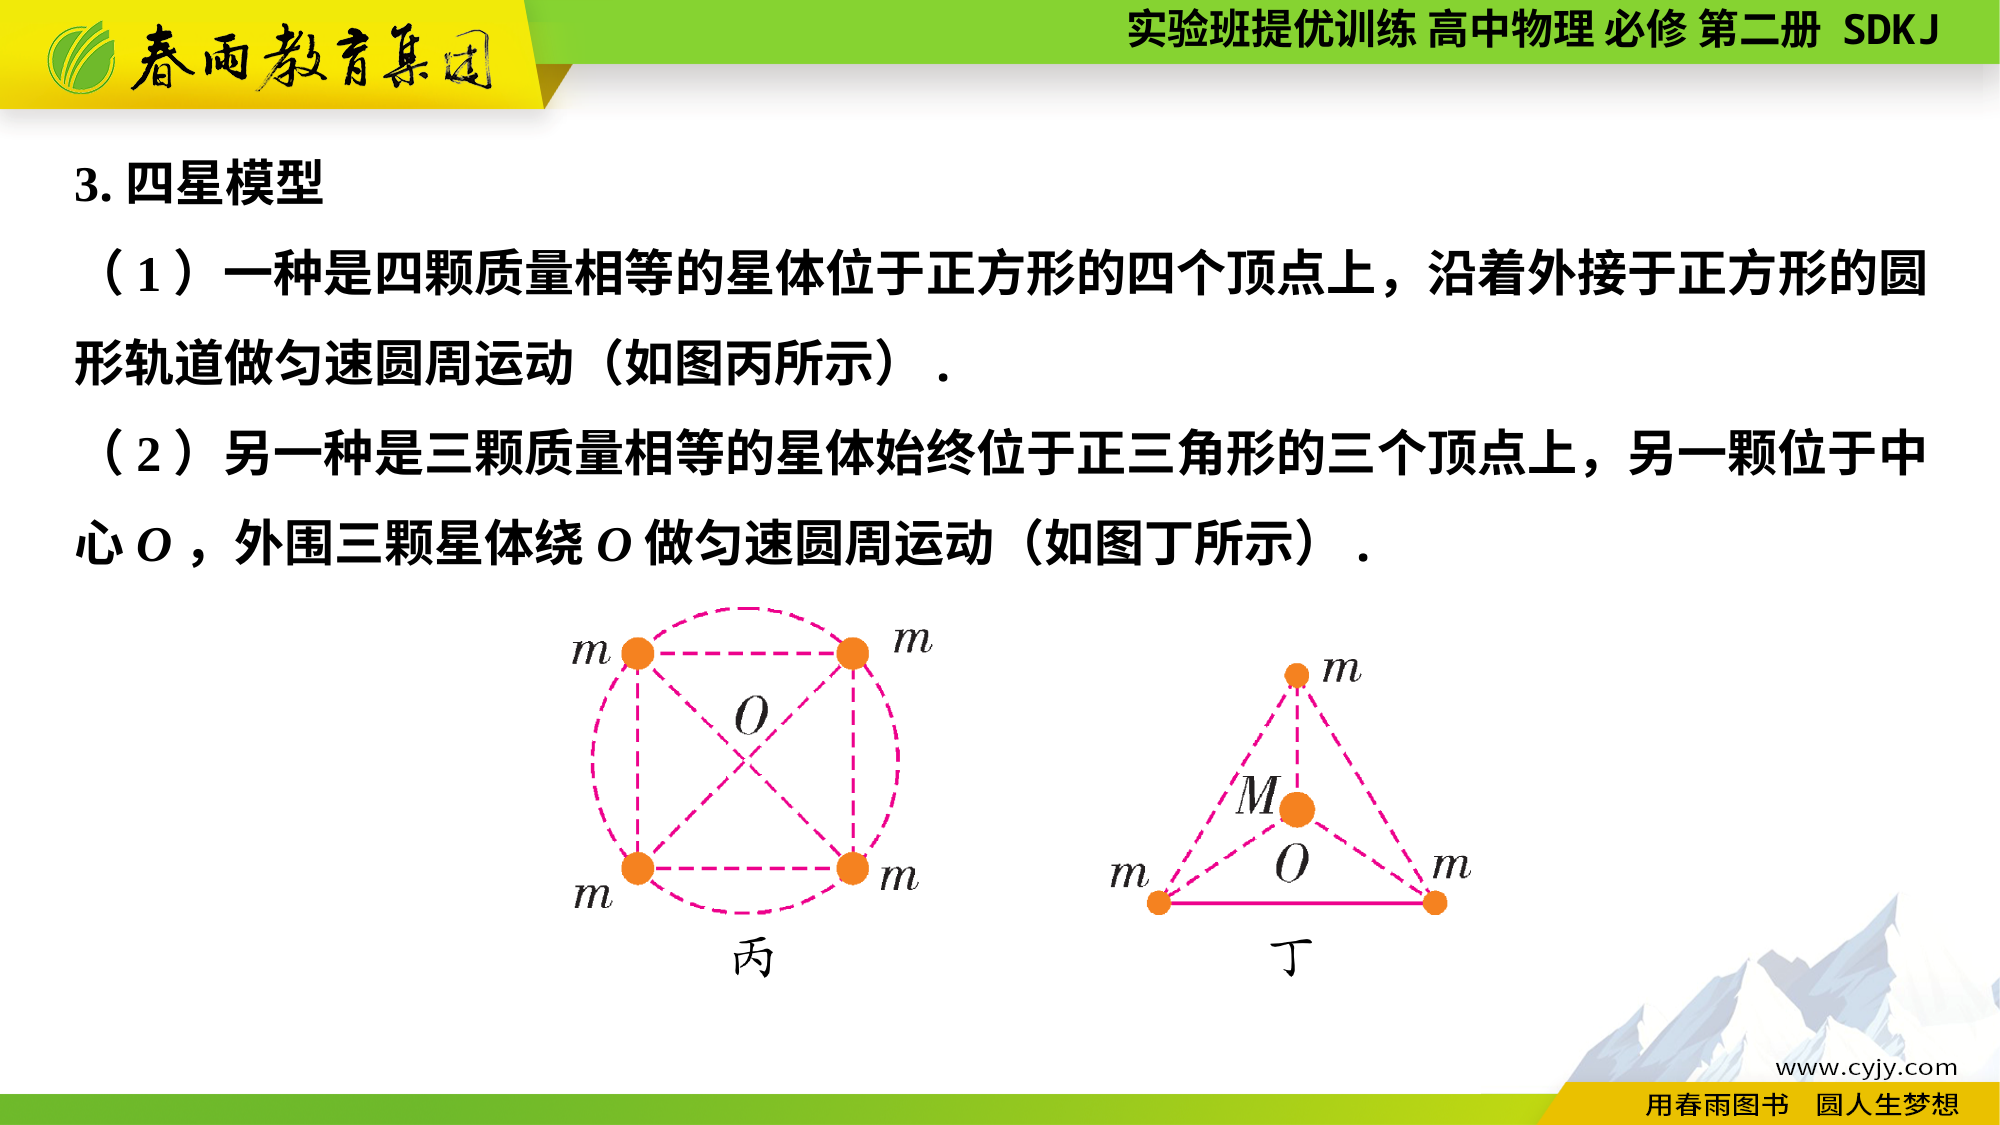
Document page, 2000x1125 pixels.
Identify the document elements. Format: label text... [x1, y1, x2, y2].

picture [0, 0, 2000, 1125]
list 3.四星模型 （1）一种是四颗质量相等的星体位于正方形的四个顶点上，沿着外接于正方形的圆形轨道做匀速圆周运动（如图丙所示）. （2）另一种是三颗质量相等的星体始终位于正三角形的三个顶点上，另一颗位于中心O，外围三颗星体绕O做匀速圆周运动（如图丁所示）. [59, 113, 1944, 572]
